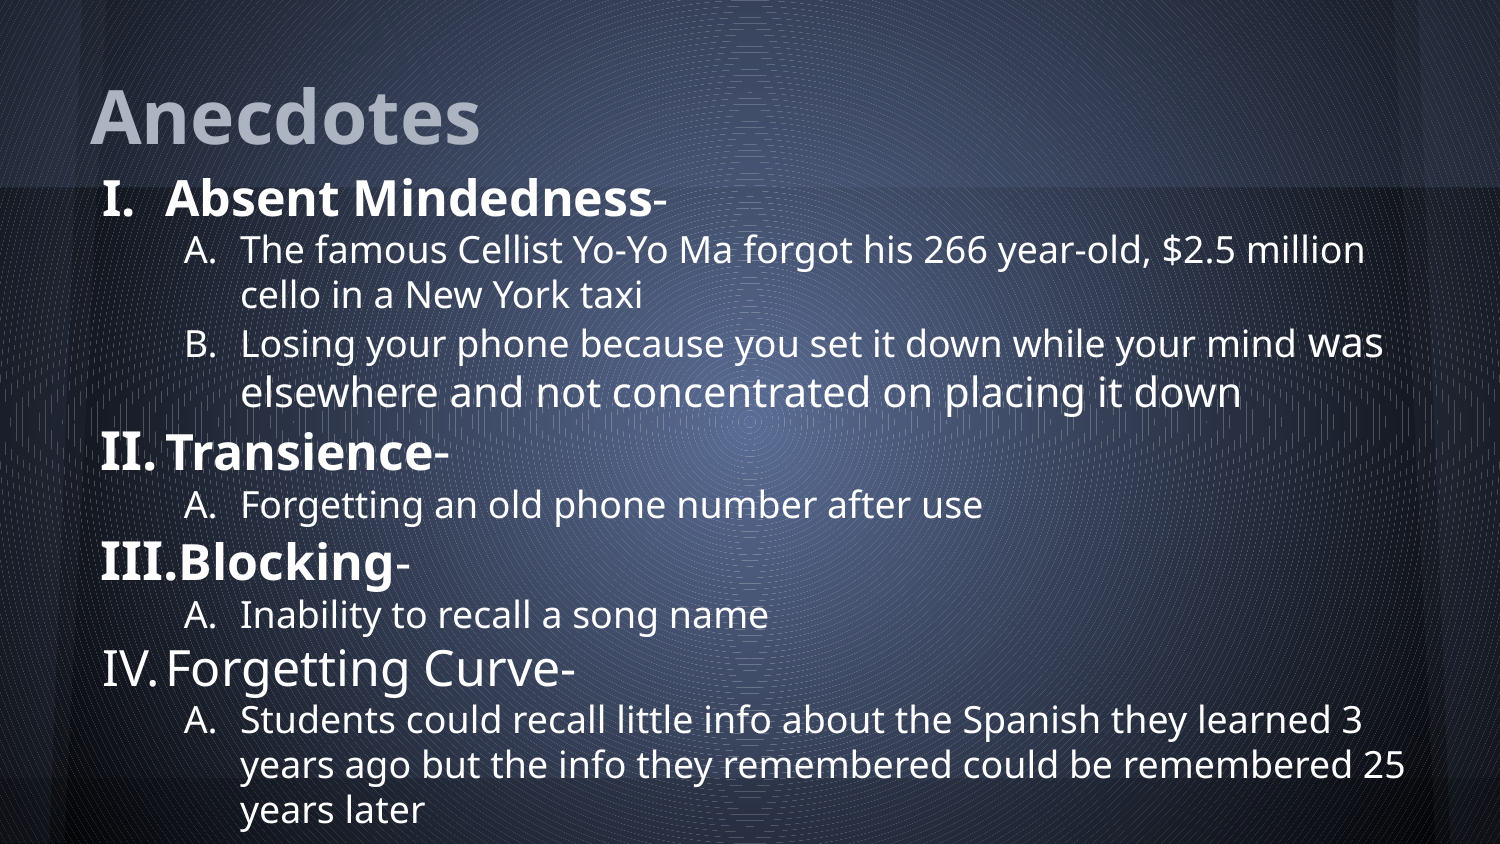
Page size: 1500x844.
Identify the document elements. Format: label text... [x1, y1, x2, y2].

list Absent Mindedness- The famous Cellist Yo-Yo Ma forgot his 266 year-old, $2.5 million cello in a New York taxi Losing your phone because you set it down while your mind was elsewhere and not concentrated on placing it down Transience- Forgetting an old phone number after use Blocking- Inability to recall a song name Forgetting Curve- Students could recall little info about the Spanish they learned 3 years ago but the info they remembered could be remembered 25 years later [75, 151, 1425, 831]
title Anecdotes [75, 33, 1425, 151]
